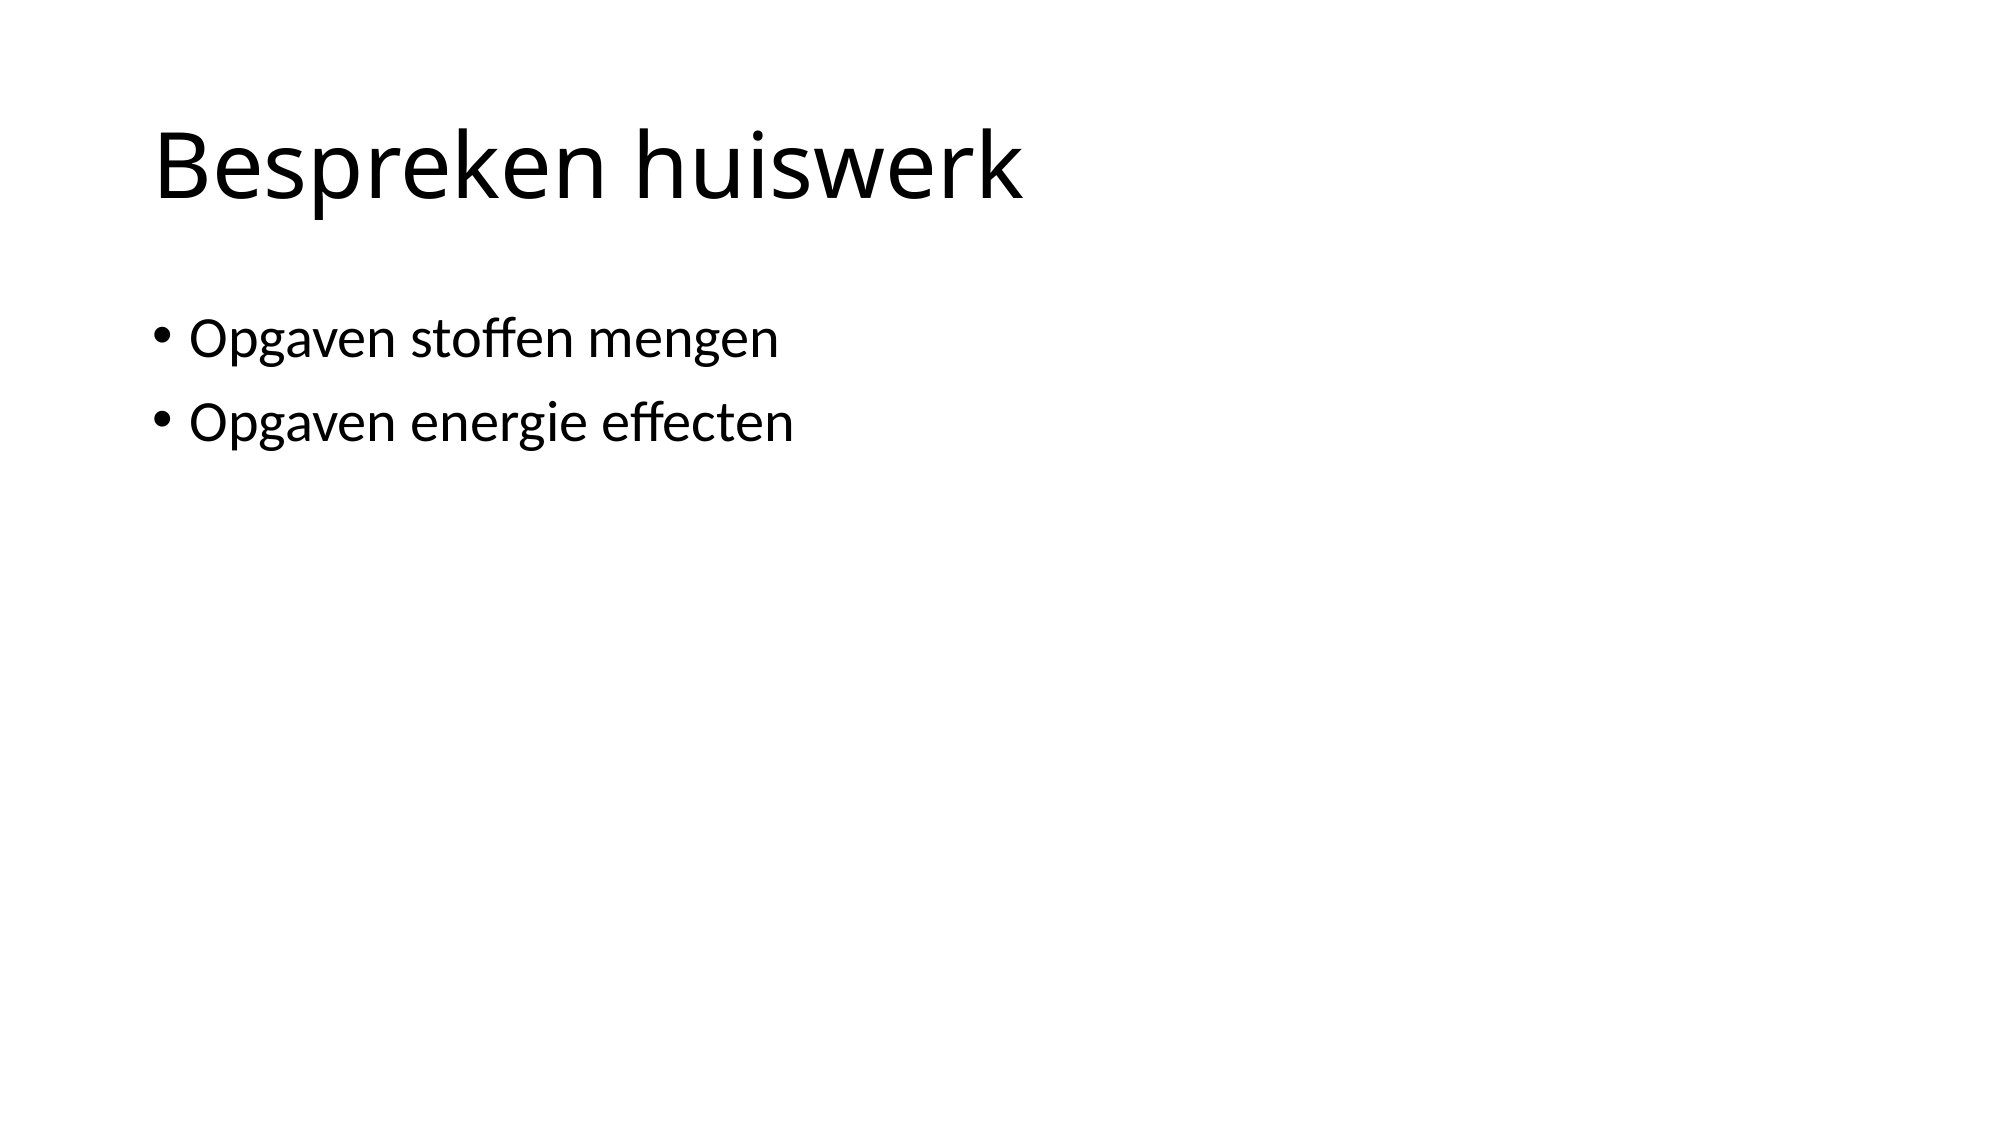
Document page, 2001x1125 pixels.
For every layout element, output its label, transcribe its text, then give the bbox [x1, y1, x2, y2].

list Opgaven stoffen mengen Opgaven energie effecten [137, 299, 1863, 1014]
title Bespreken huiswerk [137, 59, 1863, 278]
